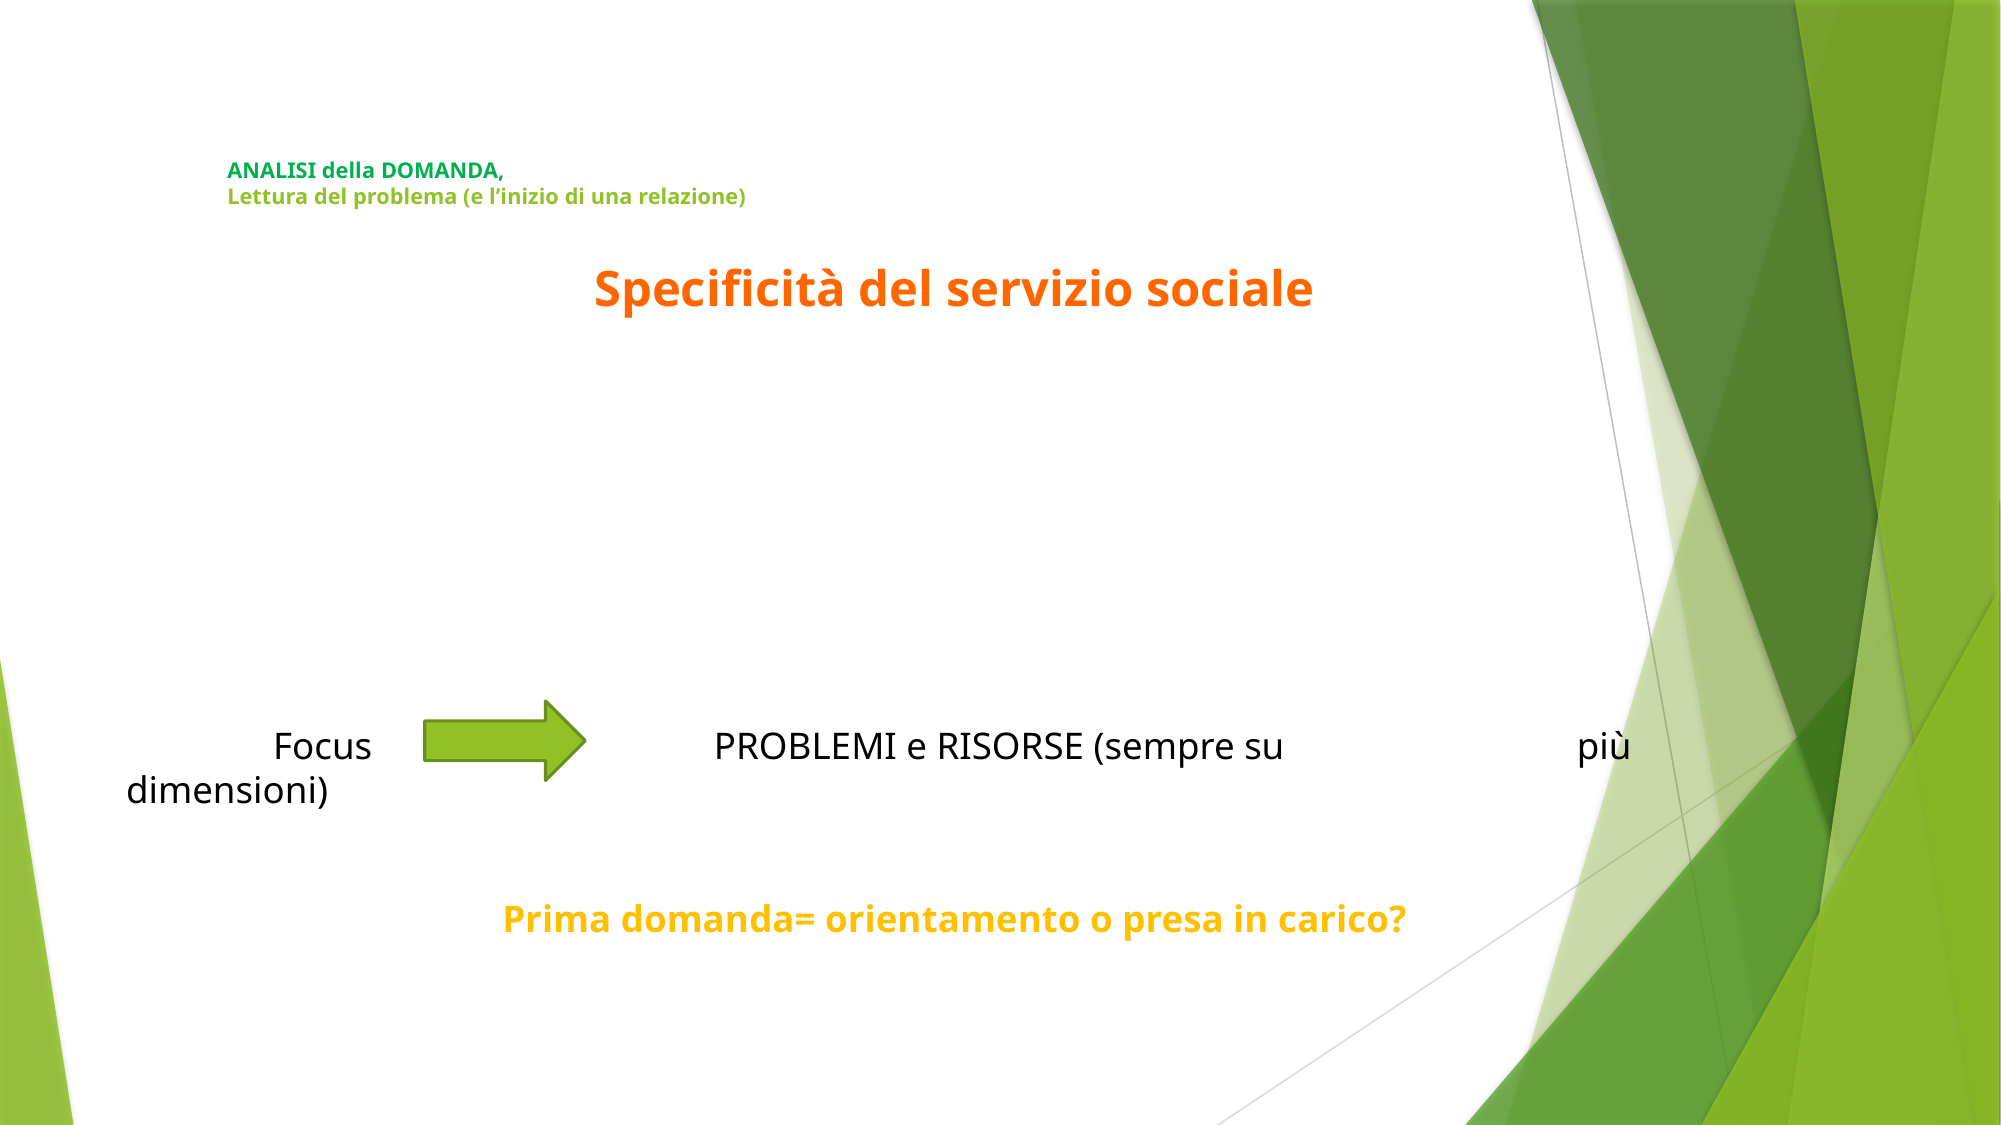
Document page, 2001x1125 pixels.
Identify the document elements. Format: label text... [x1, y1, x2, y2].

text_box [423, 699, 587, 782]
list Specificità del servizio sociale Focus PROBLEMI e RISORSE (sempre su più dimensioni) Prima domanda= orientamento o presa in carico? [111, 170, 1799, 991]
title ANALISI della DOMANDA, Lettura del problema (e l’inizio di una relazione) [212, 19, 1788, 170]
